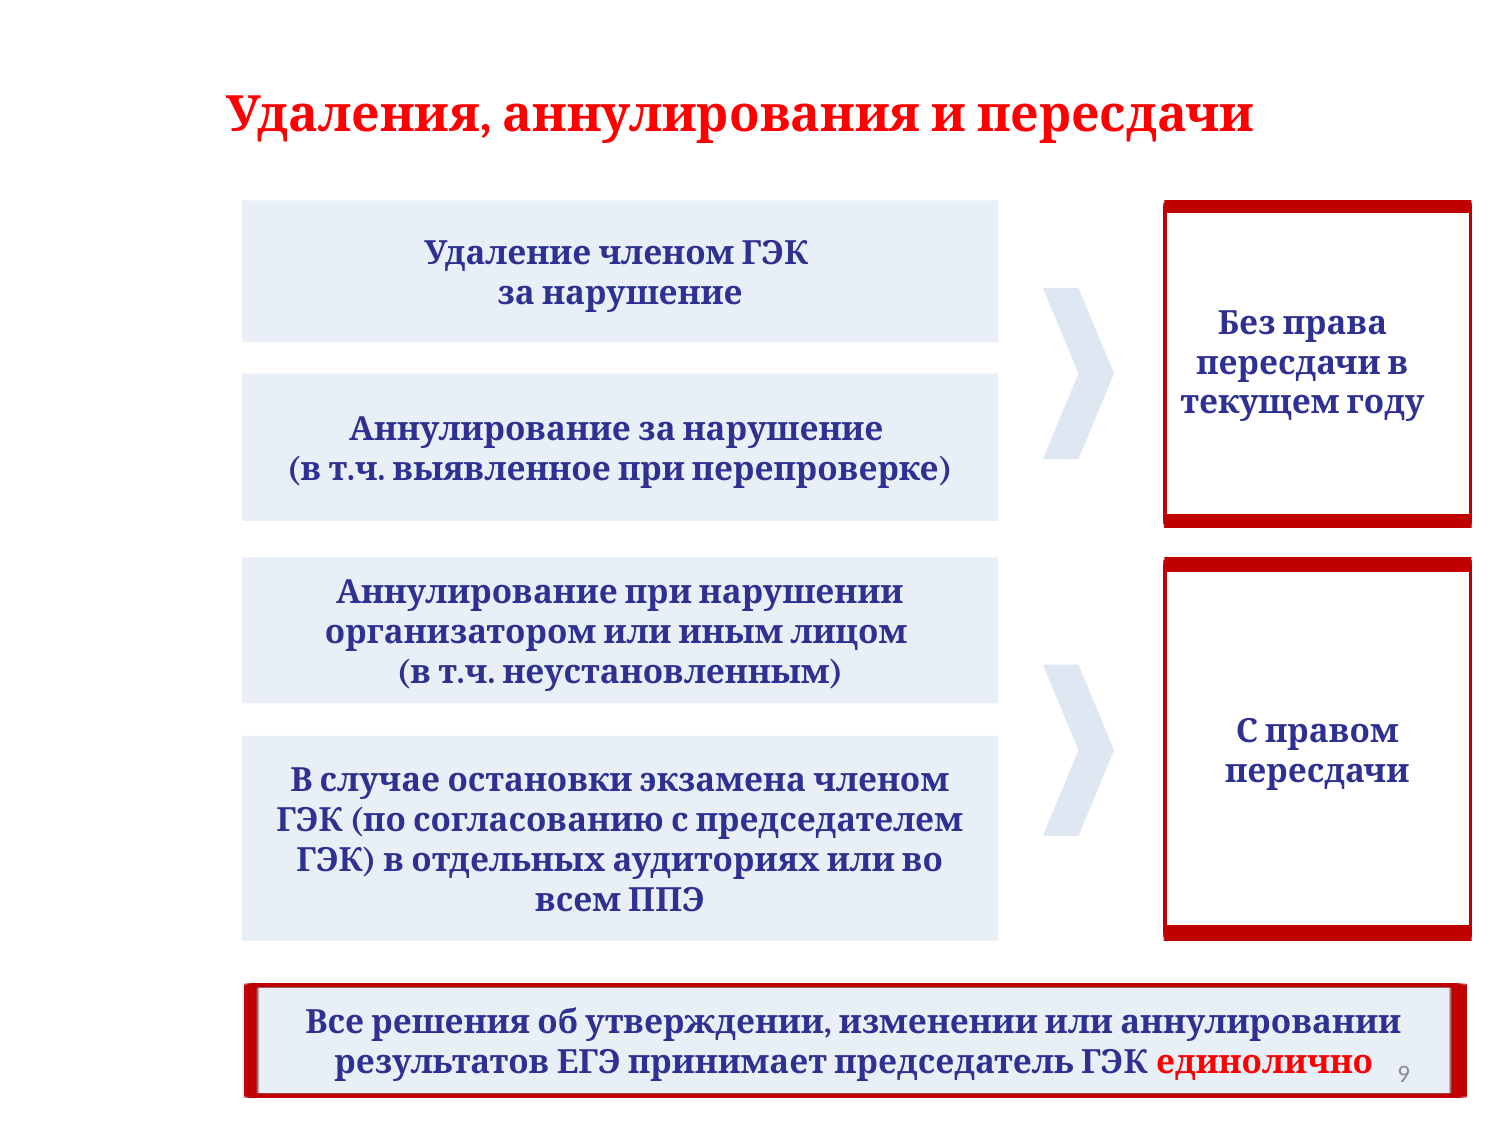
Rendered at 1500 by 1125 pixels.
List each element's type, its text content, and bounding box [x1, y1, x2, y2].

picture [1163, 200, 1472, 528]
text_box [1040, 285, 1116, 462]
picture [1163, 557, 1472, 941]
text_box Без права пересдачи в текущем году [1151, 293, 1158, 428]
text_box Аннулирование за нарушение (в т.ч. выявленное при перепроверке) [240, 371, 1000, 523]
text_box Аннулирование при нарушении организатором или иным лицом (в т.ч. неустановленным) [240, 555, 1000, 706]
text_box [1040, 662, 1116, 838]
text_box Удаления, аннулирования и пересдачи [212, 74, 1269, 149]
text_box Удаление членом ГЭК за нарушение [240, 198, 1000, 344]
text_box В случае остановки экзамена членом ГЭК (по согласованию с председателем ГЭК) в отдельных аудиториях или во всем ППЭ [240, 734, 1000, 943]
picture [243, 983, 1467, 1098]
